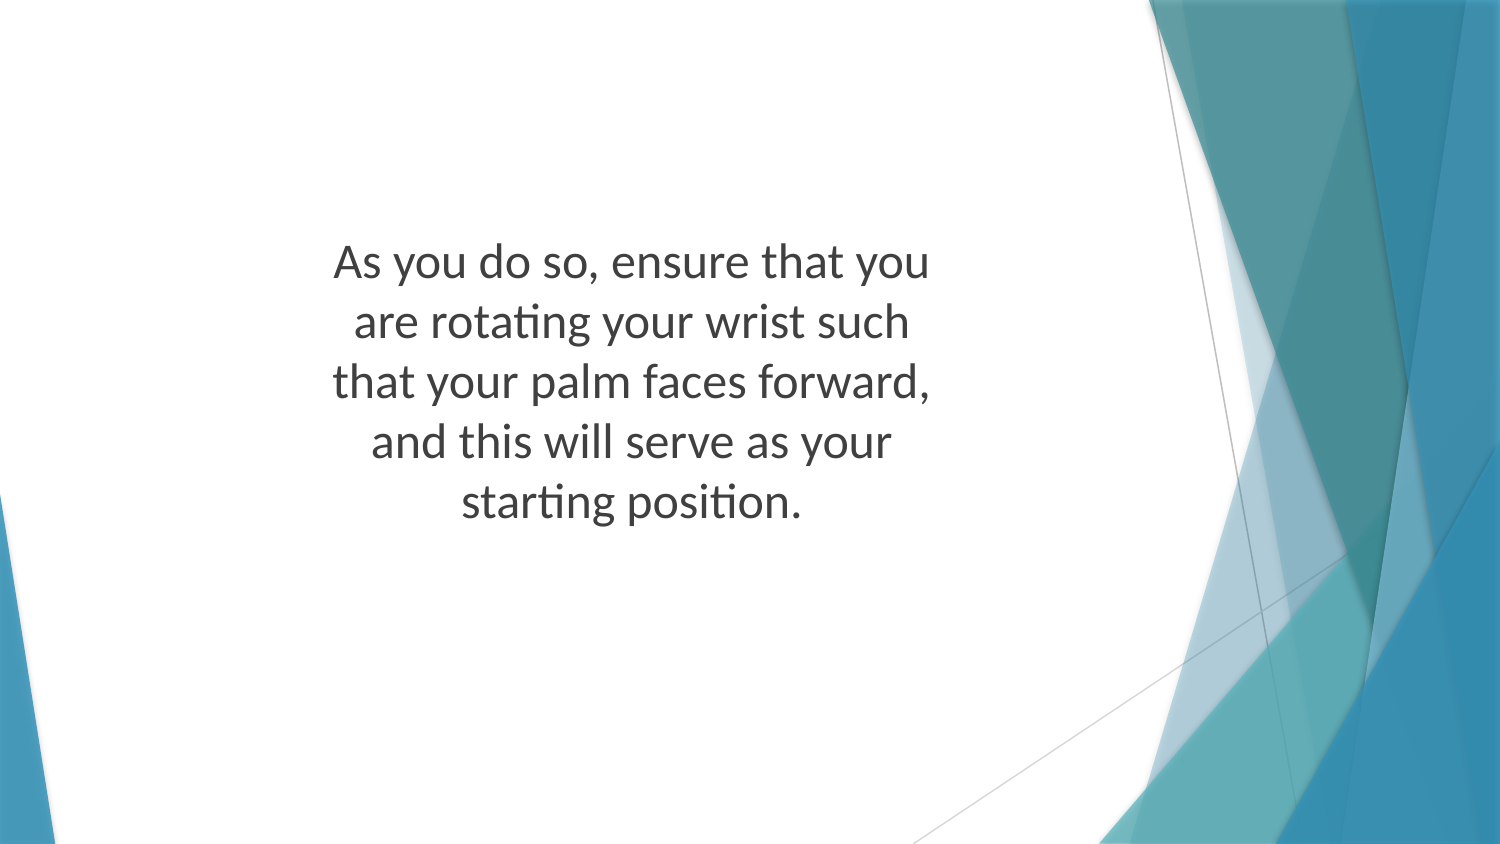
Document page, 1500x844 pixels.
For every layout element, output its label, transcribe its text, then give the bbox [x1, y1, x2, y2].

list As you do so, ensure that you are rotating your wrist such that your palm faces forward, and this will serve as your starting position. [312, 221, 951, 576]
